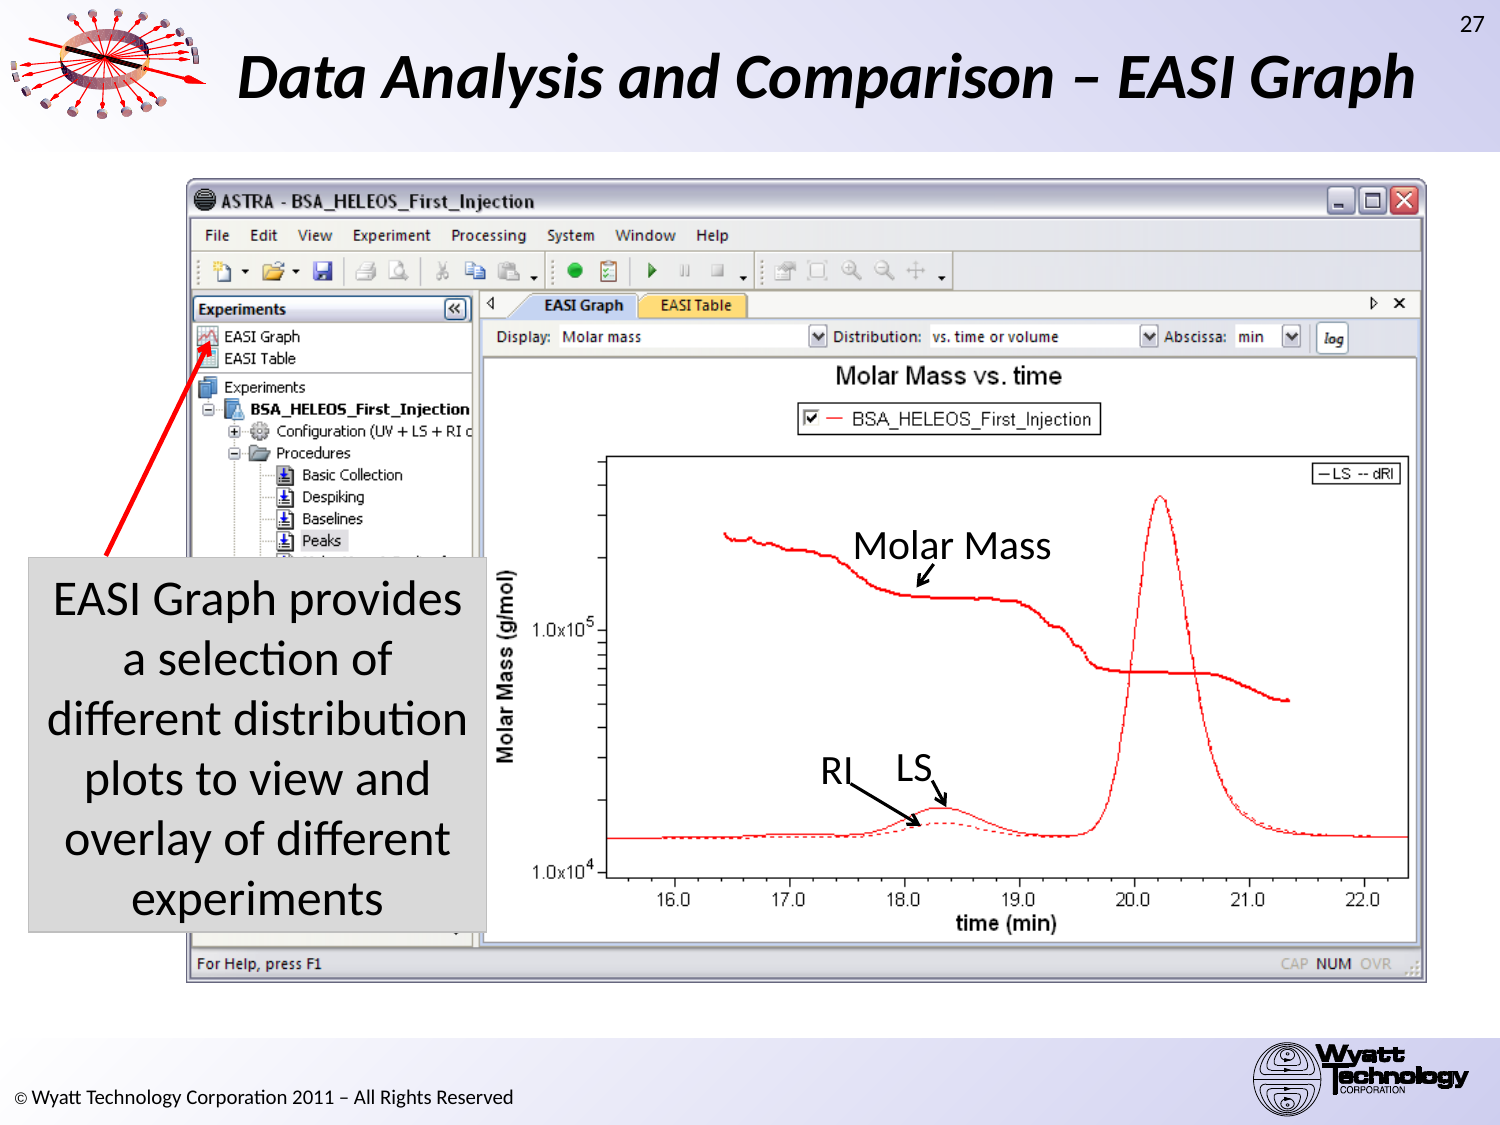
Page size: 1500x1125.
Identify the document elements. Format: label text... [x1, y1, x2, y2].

title Data Analysis and Comparison – EASI Graph [217, 25, 1438, 120]
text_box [850, 783, 922, 826]
picture [186, 177, 1428, 983]
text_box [49, 395, 266, 501]
text_box EASI Graph provides a selection of different distribution plots to view and overlay of different experiments [28, 557, 181, 933]
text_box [913, 567, 937, 585]
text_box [926, 786, 953, 802]
